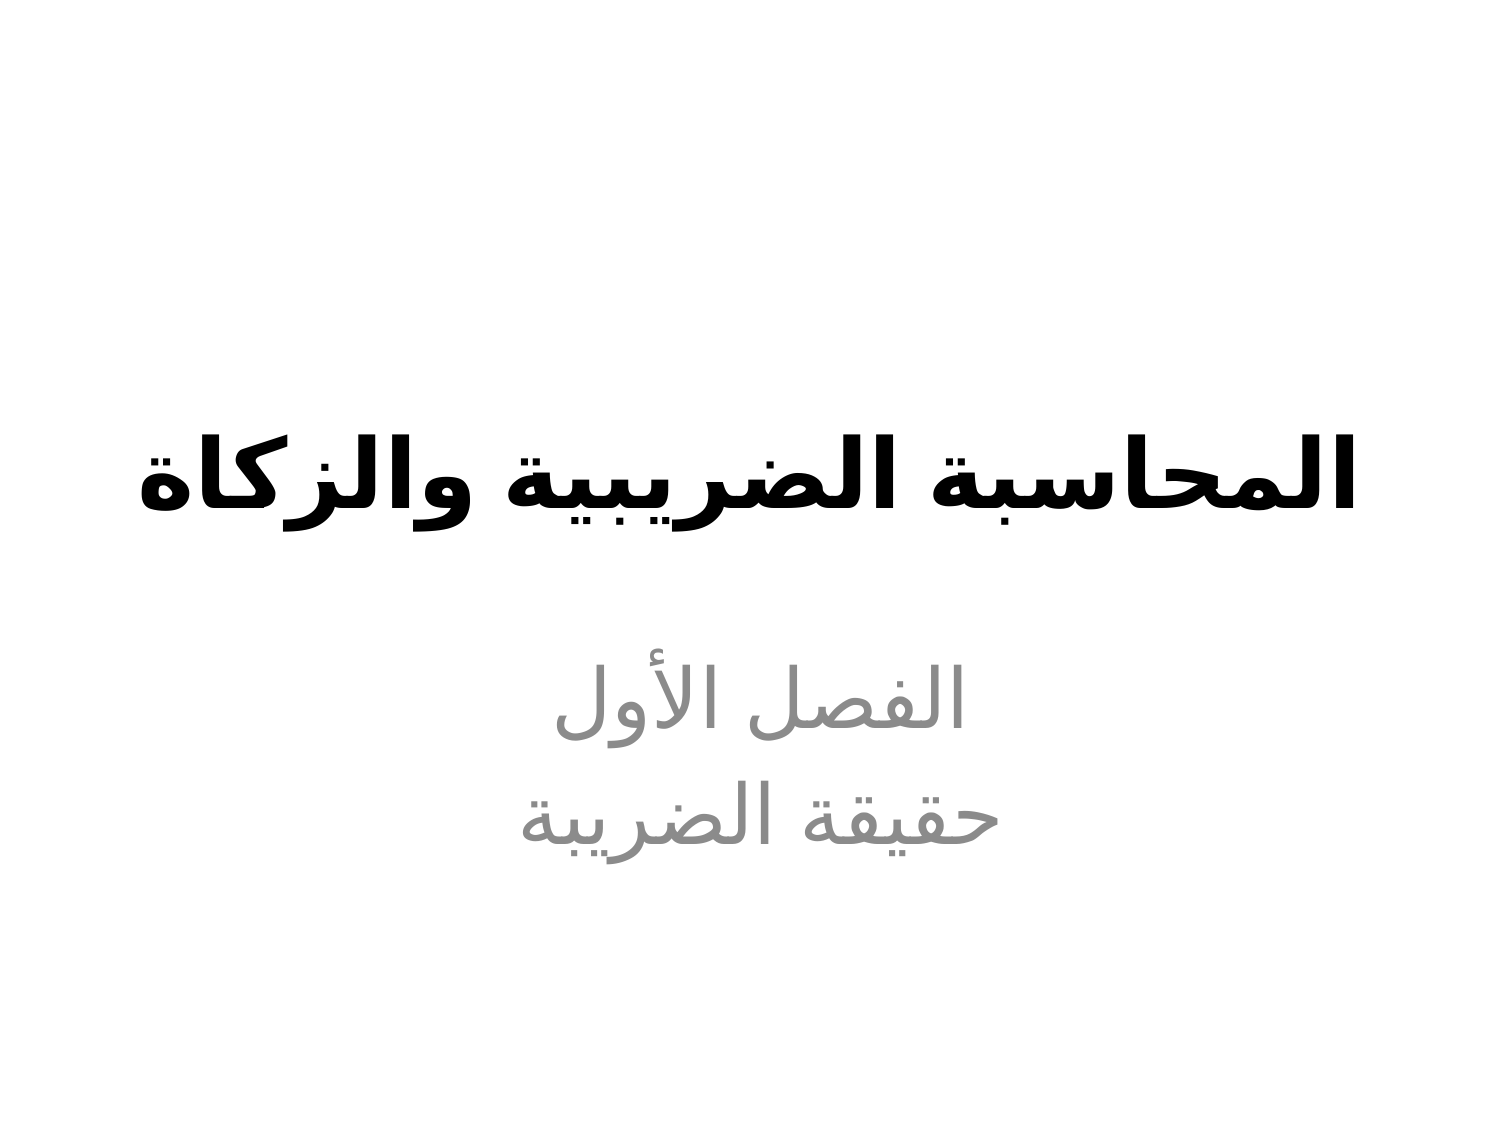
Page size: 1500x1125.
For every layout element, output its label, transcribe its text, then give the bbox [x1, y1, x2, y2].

subtitle الفصل الأول حقيقة الضريبة [225, 637, 1275, 925]
title المحاسبة الضريبية والزكاة [112, 349, 1388, 591]
